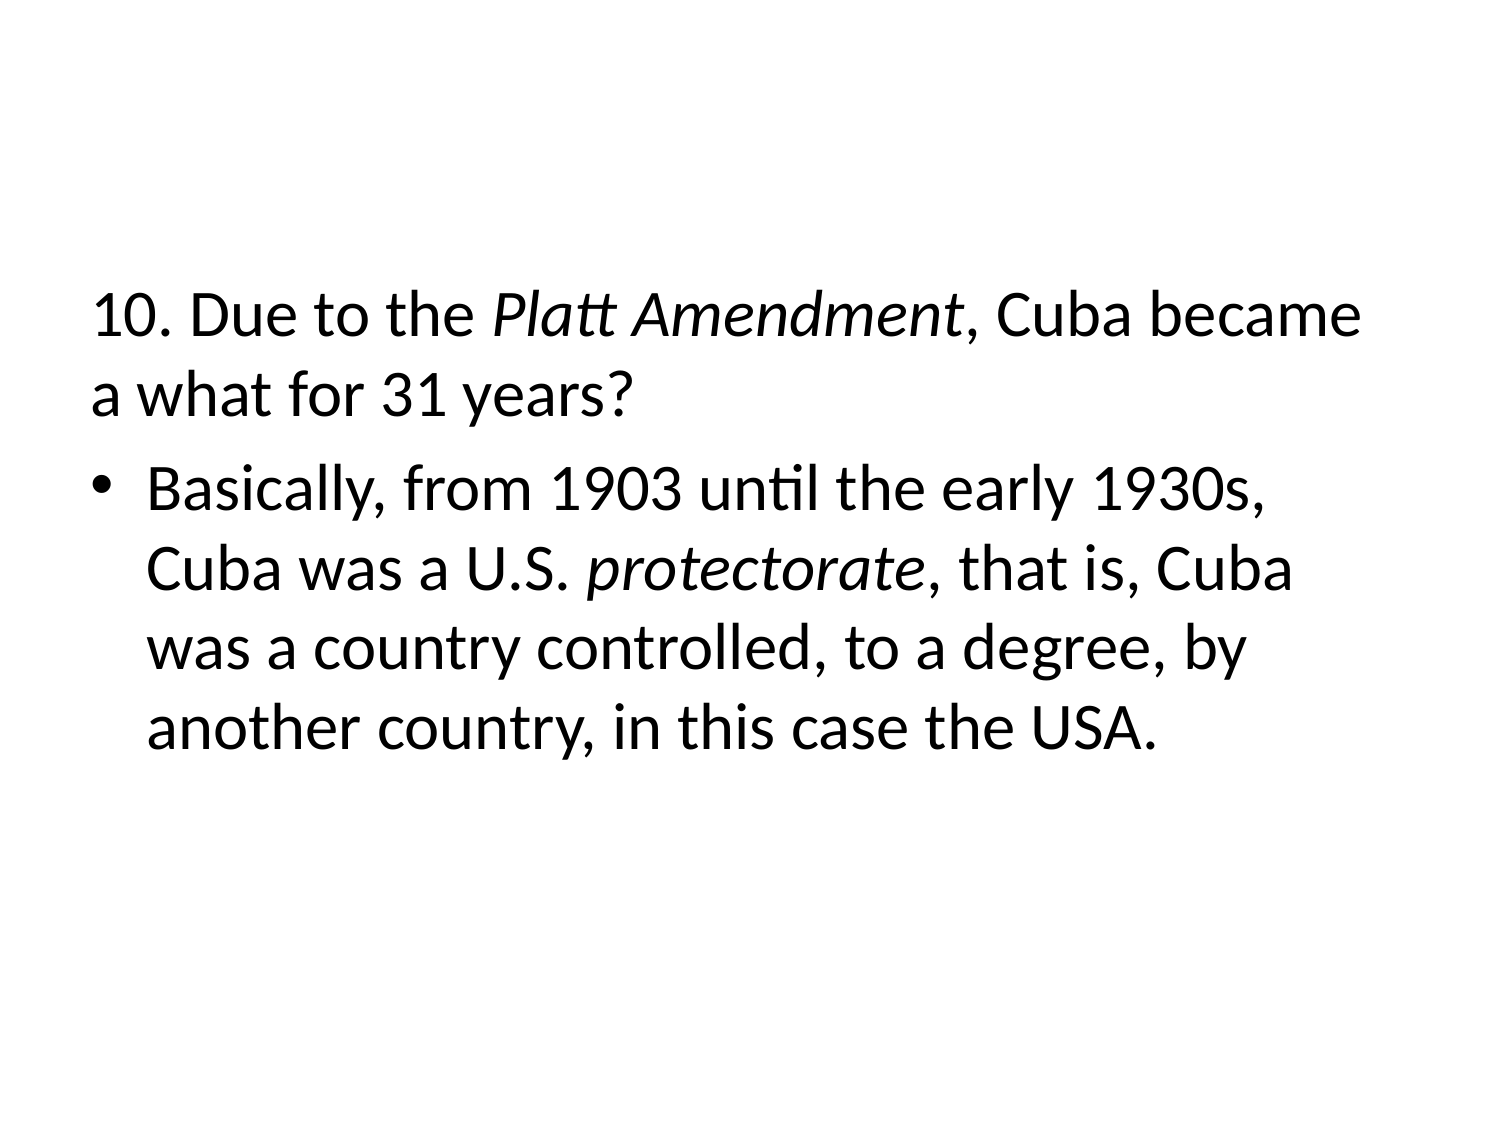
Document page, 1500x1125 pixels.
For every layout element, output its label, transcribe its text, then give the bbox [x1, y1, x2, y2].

list 10. Due to the Platt Amendment, Cuba became a what for 31 years? Basically, from 1903 until the early 1930s, Cuba was a U.S. protectorate, that is, Cuba was a country controlled, to a degree, by another country, in this case the USA. [75, 262, 1425, 1005]
